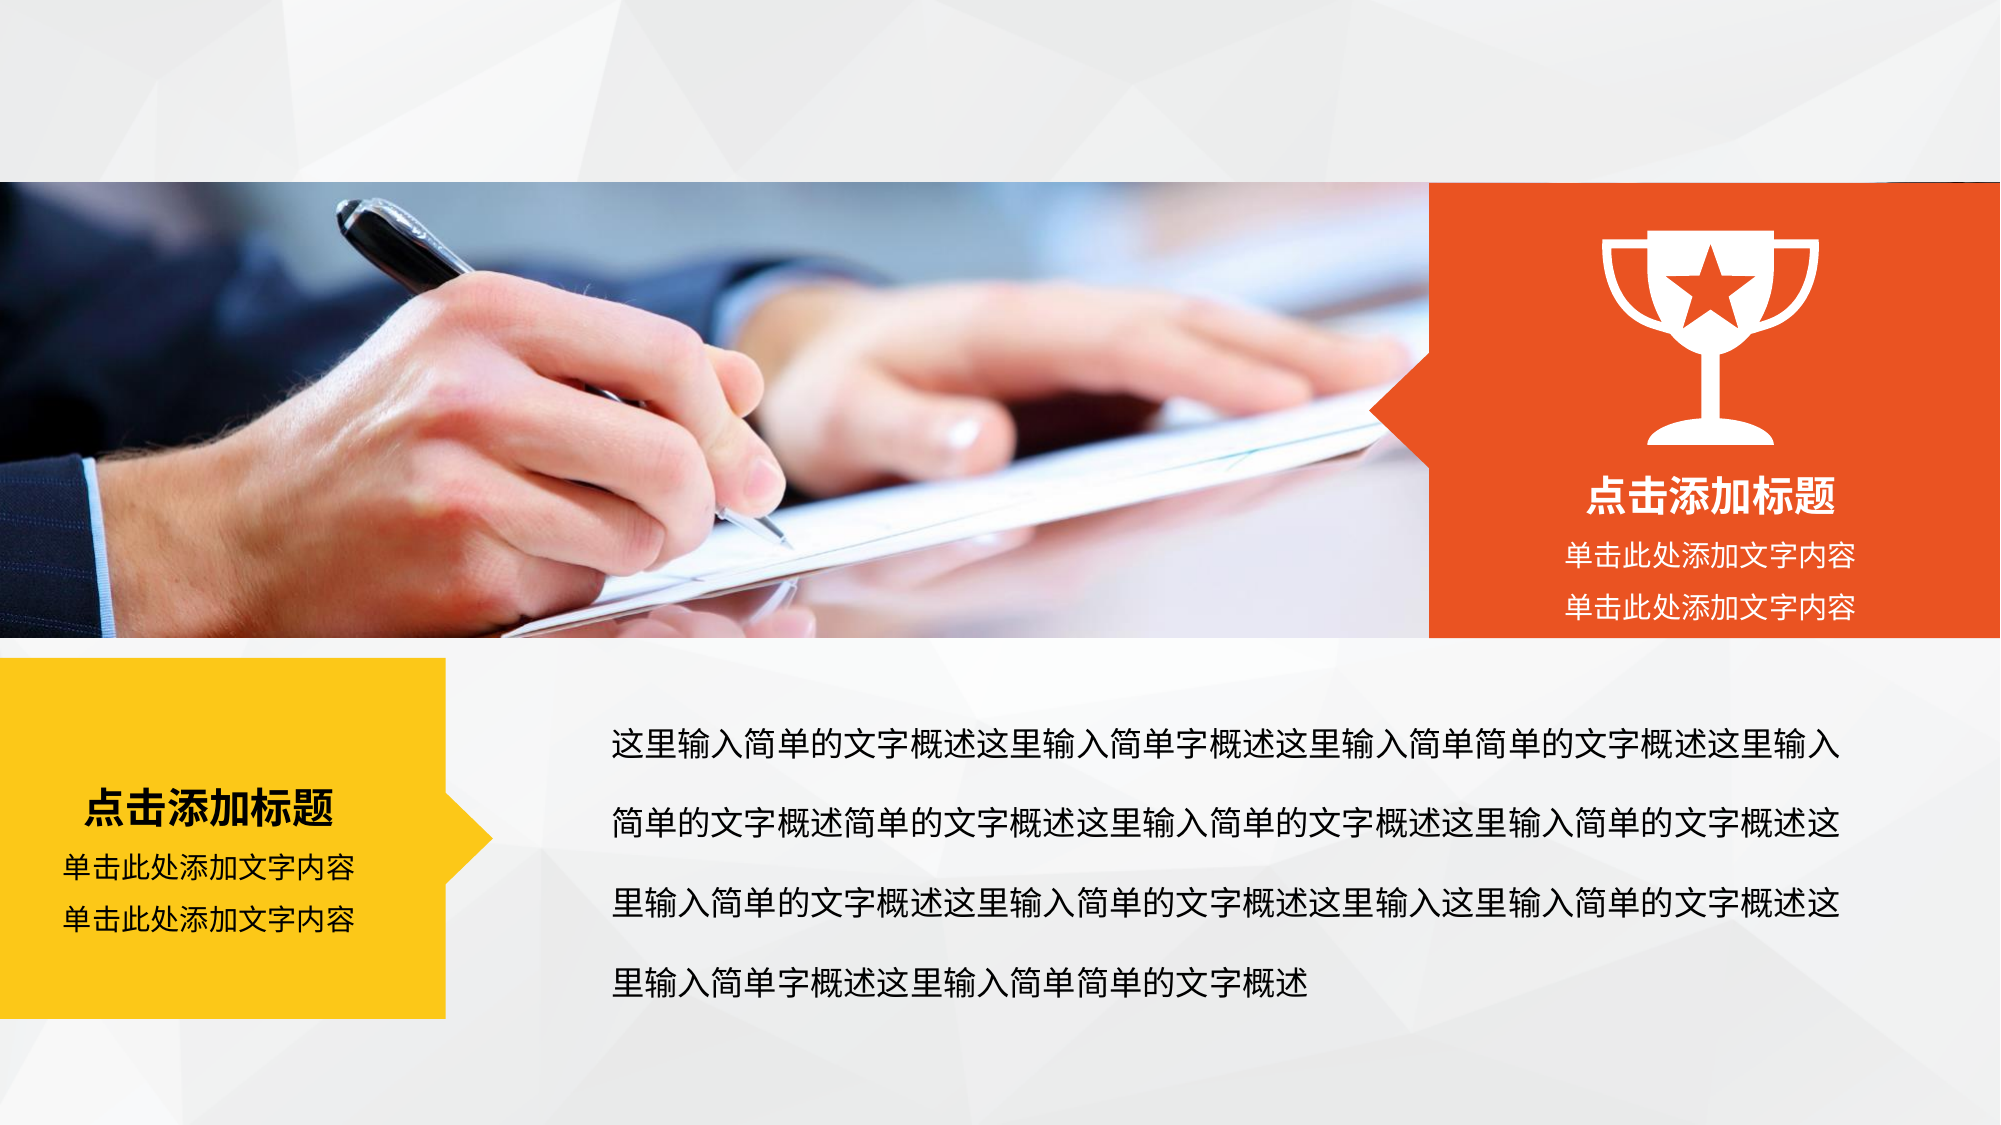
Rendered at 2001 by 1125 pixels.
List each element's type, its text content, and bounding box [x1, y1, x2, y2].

text_box [0, 656, 495, 1021]
picture [0, 0, 2000, 1125]
text_box 这里输入简单的文字概述这里输入简单字概述这里输入简单简单的文字概述这里输入简单的文字概述简单的文字概述这里输入简单的文字概述这里输入简单的文字概述这里输入简单的文字概述这里输入简单的文字概述这里输入这里输入简单的文字概述这里输入简单字概述这里输入简单简单的文字概述 [596, 675, 1858, 1010]
text_box 点击添加标题 单击此处添加文字内容 单击此处添加文字内容 [0, 749, 422, 944]
